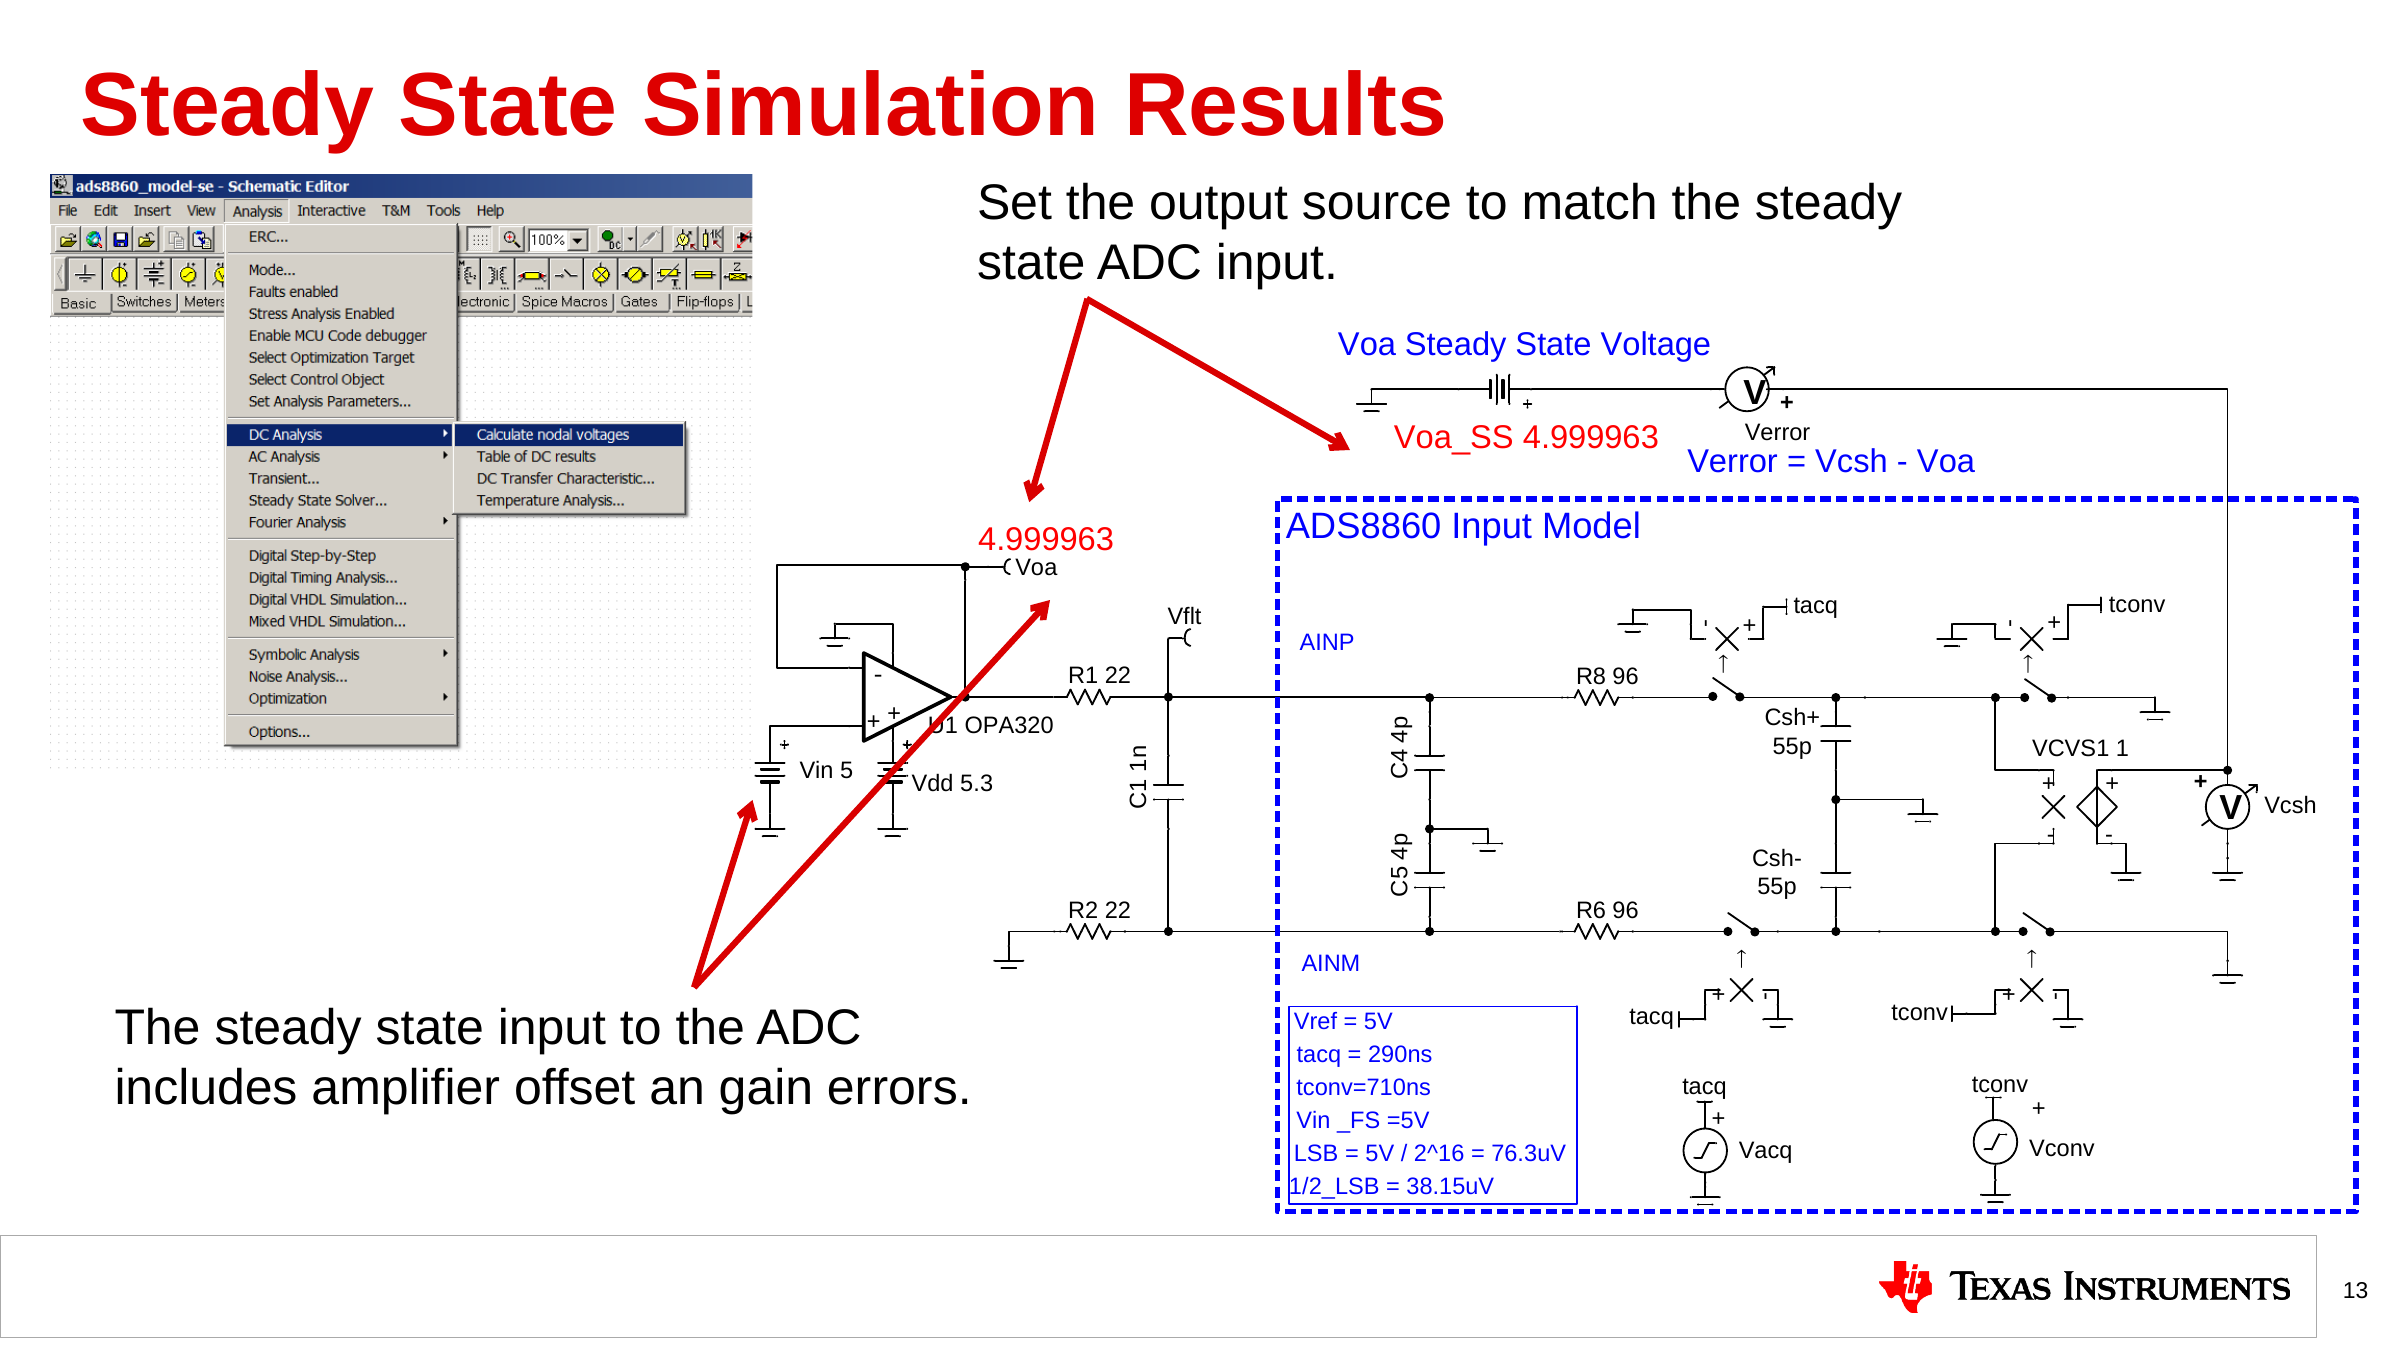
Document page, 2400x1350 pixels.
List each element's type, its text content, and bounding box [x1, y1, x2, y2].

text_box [1028, 298, 1088, 503]
picture [1879, 1307, 2290, 1313]
picture [49, 174, 753, 771]
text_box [752, 323, 2361, 1217]
title Steady State Simulation Results [60, 27, 2282, 189]
picture [1879, 1261, 2290, 1265]
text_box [693, 599, 1051, 988]
slide_number 13 [1828, 1265, 2389, 1307]
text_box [693, 799, 753, 988]
text_box The steady state input to the ADC includes amplifier offset an gain errors. [99, 987, 747, 1123]
text_box Set the output source to match the steady state ADC input. [962, 162, 1938, 298]
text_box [1086, 298, 1351, 451]
